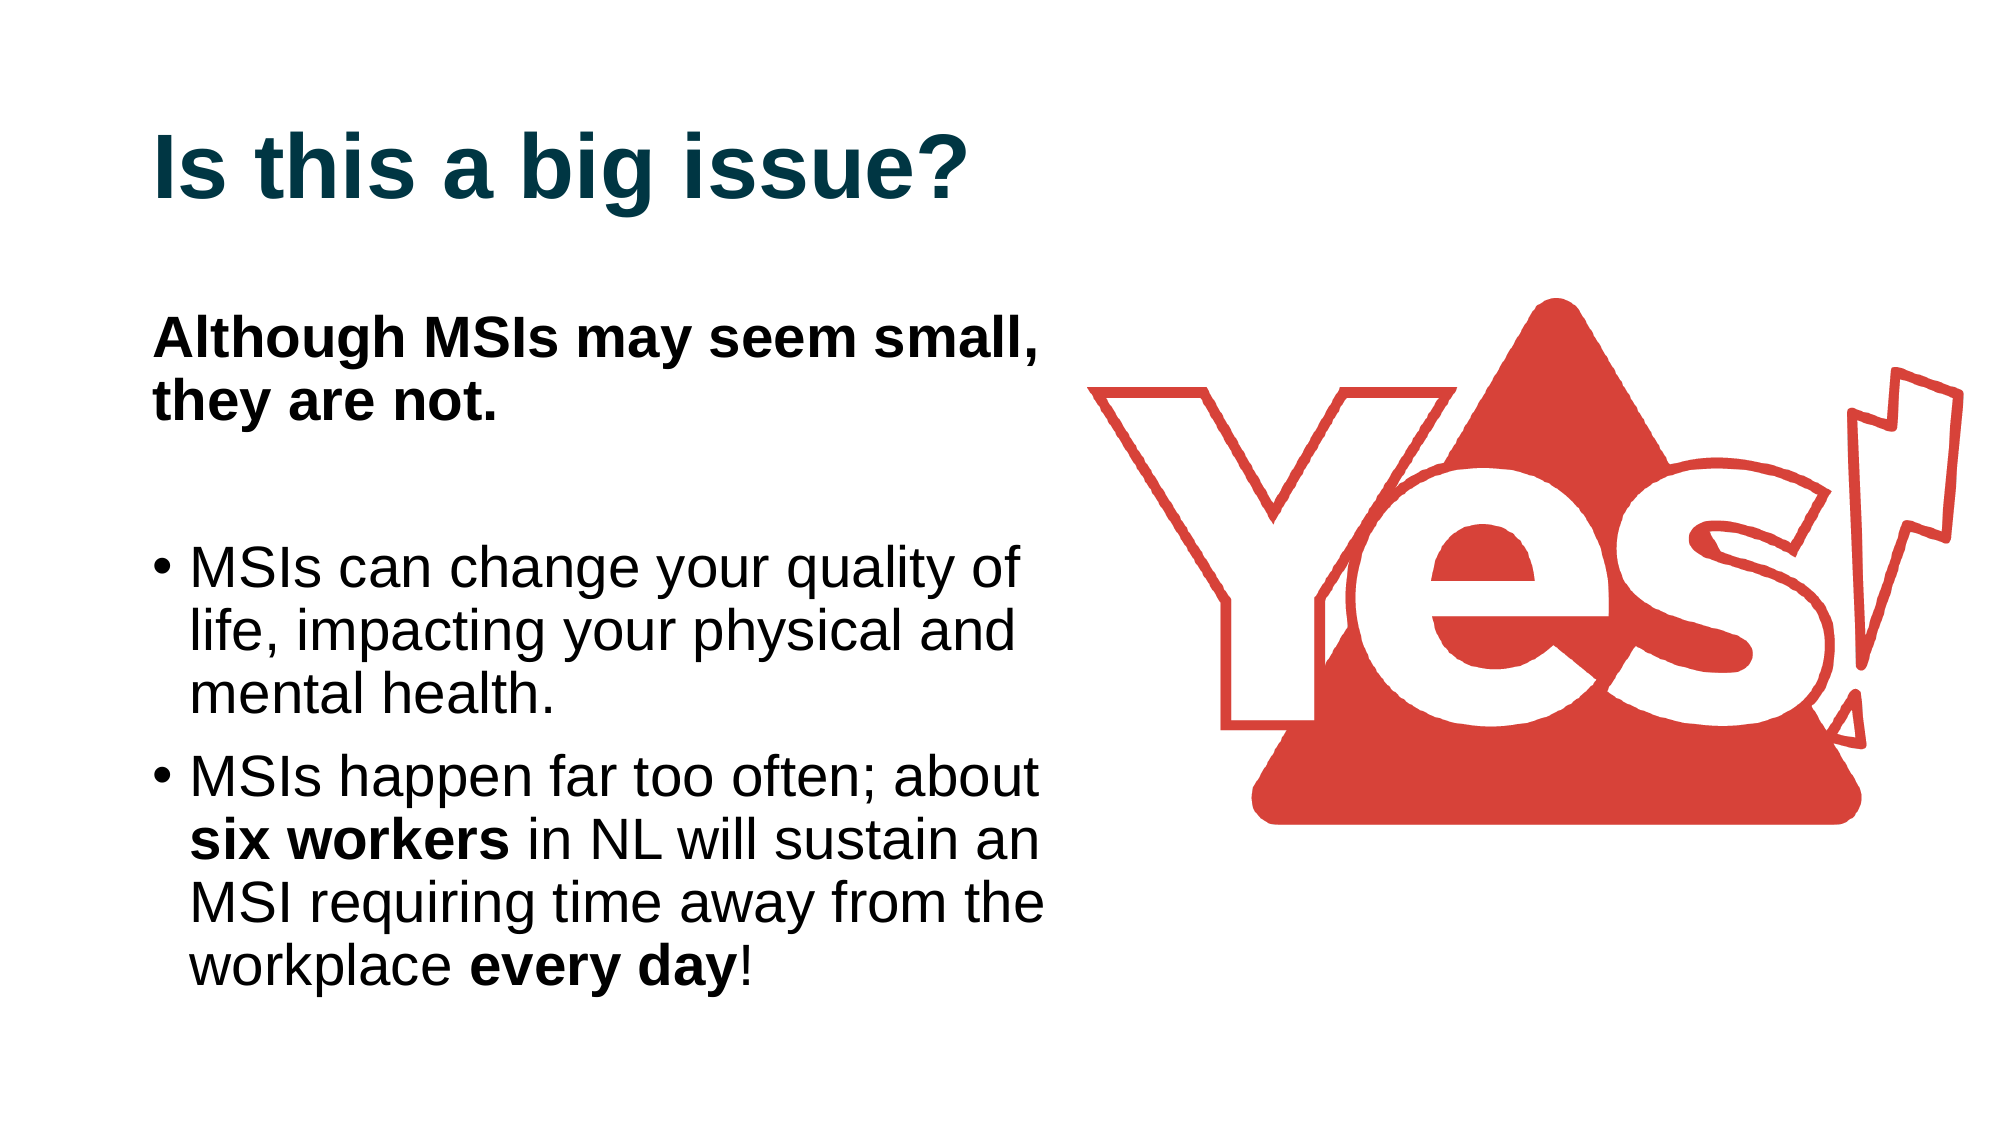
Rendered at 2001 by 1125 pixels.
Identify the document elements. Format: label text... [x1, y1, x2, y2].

picture [1085, 298, 1964, 825]
title Is this a big issue? [137, 59, 1863, 278]
list Although MSIs may seem small, they are not. MSIs can change your quality of life, impacting your physical and mental health. MSIs happen far too often; about six workers in NL will sustain an MSI requiring time away from the workplace every day! [137, 299, 1087, 1014]
